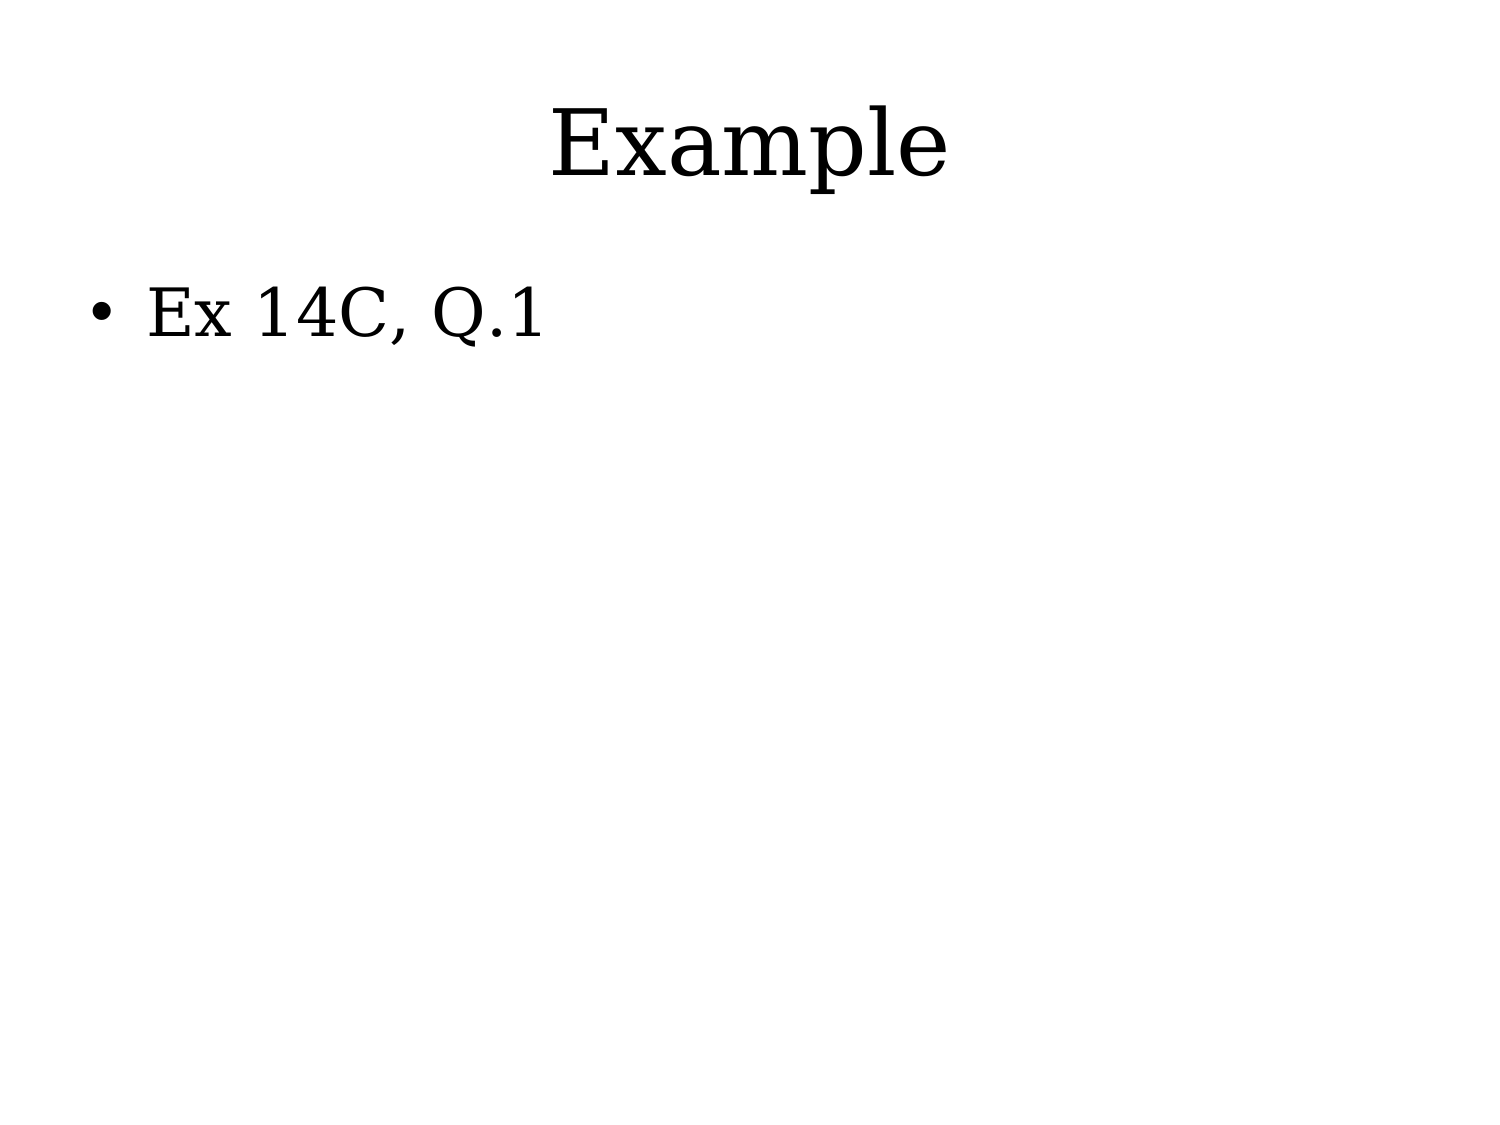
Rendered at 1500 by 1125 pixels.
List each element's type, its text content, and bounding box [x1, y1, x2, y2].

title Example [75, 45, 1425, 233]
list Ex 14C, Q.1 [75, 262, 1425, 1005]
